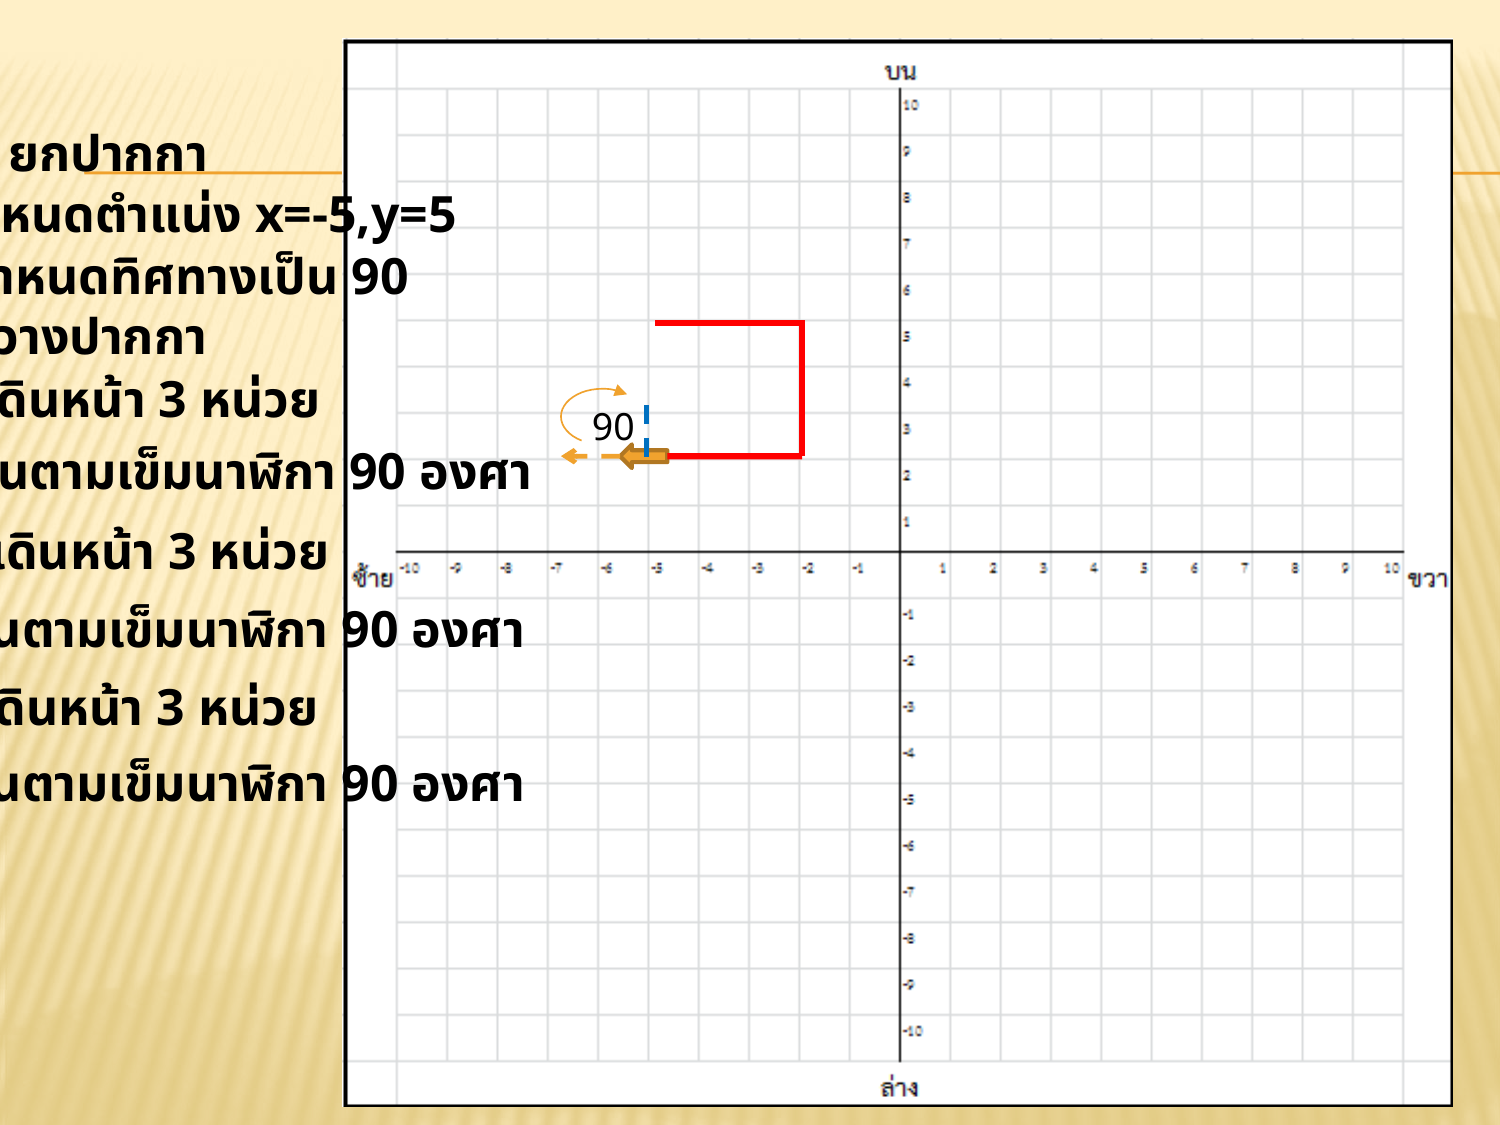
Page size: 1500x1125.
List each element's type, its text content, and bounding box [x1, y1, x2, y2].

text_box วางปากกา [0, 296, 222, 360]
text_box เดินหน้า 3 หน่วย [0, 668, 332, 743]
text_box หมุนตามเข็มนาฬิกา 90 องศา [0, 743, 332, 819]
text_box เดินหน้า 3 หน่วย [0, 360, 332, 432]
text_box หมุนตามเข็มนาฬิกา 90 องศา [0, 432, 332, 507]
text_box กำหนดตำแน่ง x=-5,y=5 [0, 175, 332, 237]
picture [341, 38, 1453, 1107]
text_box หมุนตามเข็มนาฬิกา 90 องศา [0, 590, 332, 665]
text_box เดินหน้า 3 หน่วย [0, 512, 332, 587]
text_box กำหนดทิศทางเป็น 90 [0, 237, 332, 312]
text_box ยกปากกา [0, 113, 223, 175]
